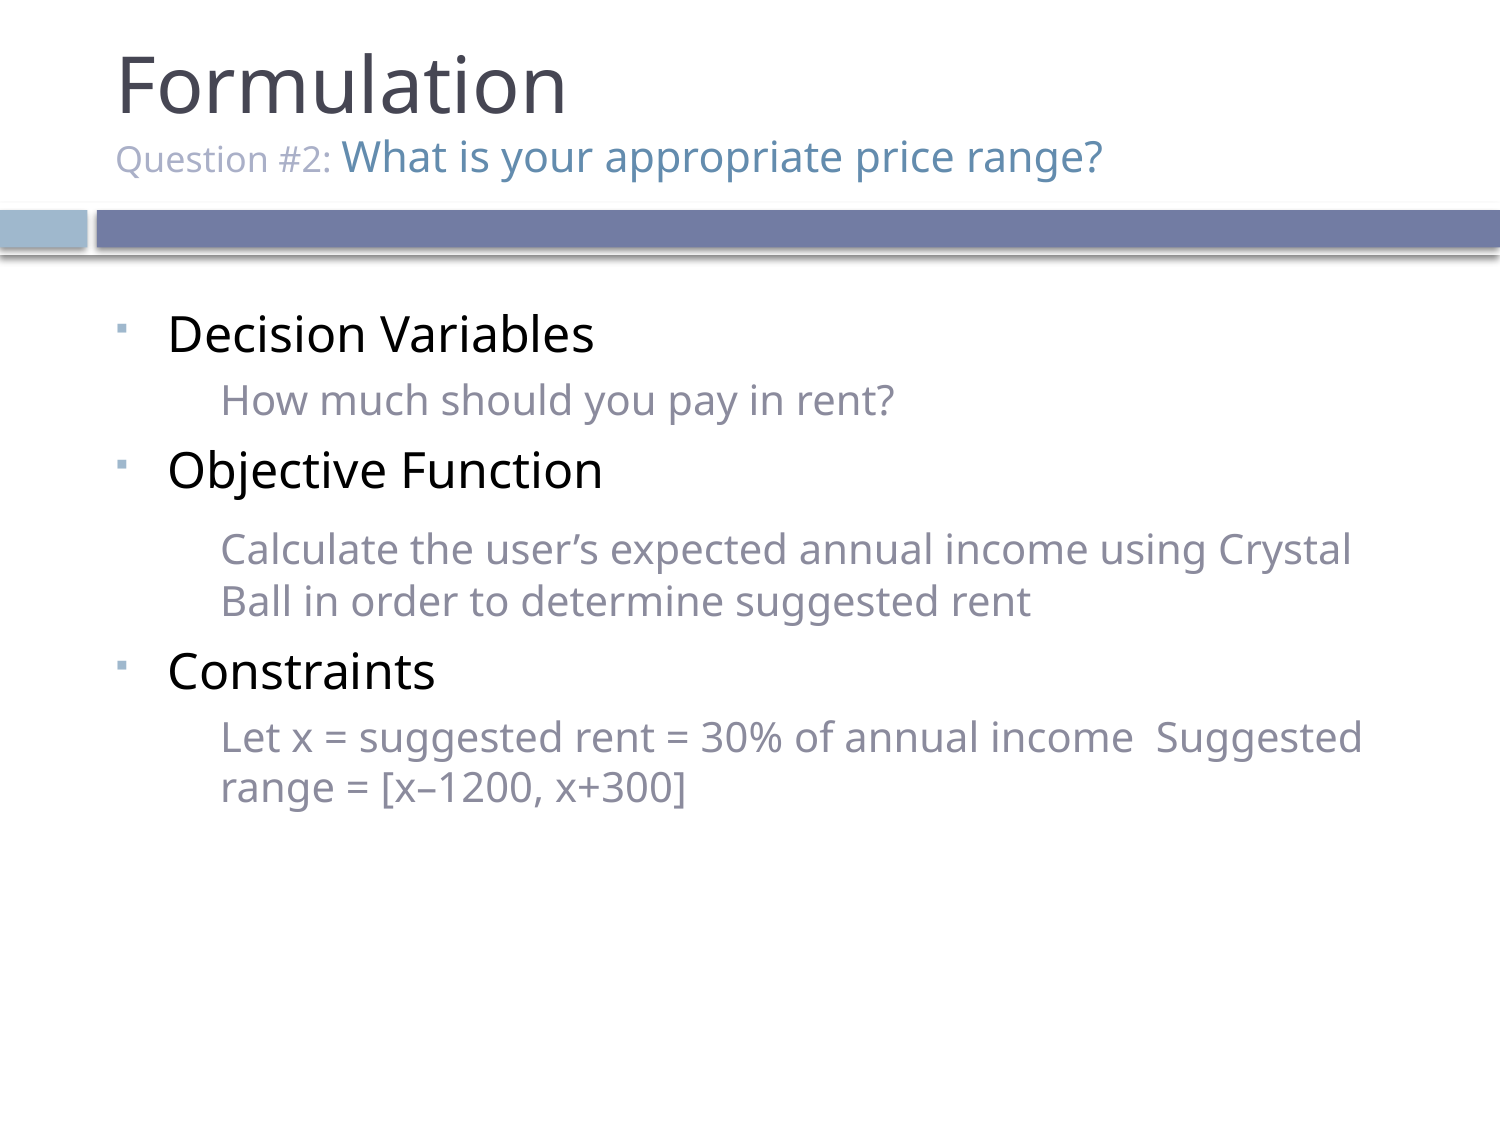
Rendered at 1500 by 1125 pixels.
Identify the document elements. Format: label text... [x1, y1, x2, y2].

list Decision Variables How much should you pay in rent? Objective Function Calculate the user’s expected annual income using Crystal Ball in order to determine suggested rent Constraints Let x = suggested rent = 30% of annual income Suggested range = [x–1200, x+300] [100, 294, 1438, 1033]
title Formulation Question #2: What is your appropriate price range? [100, 26, 1438, 190]
